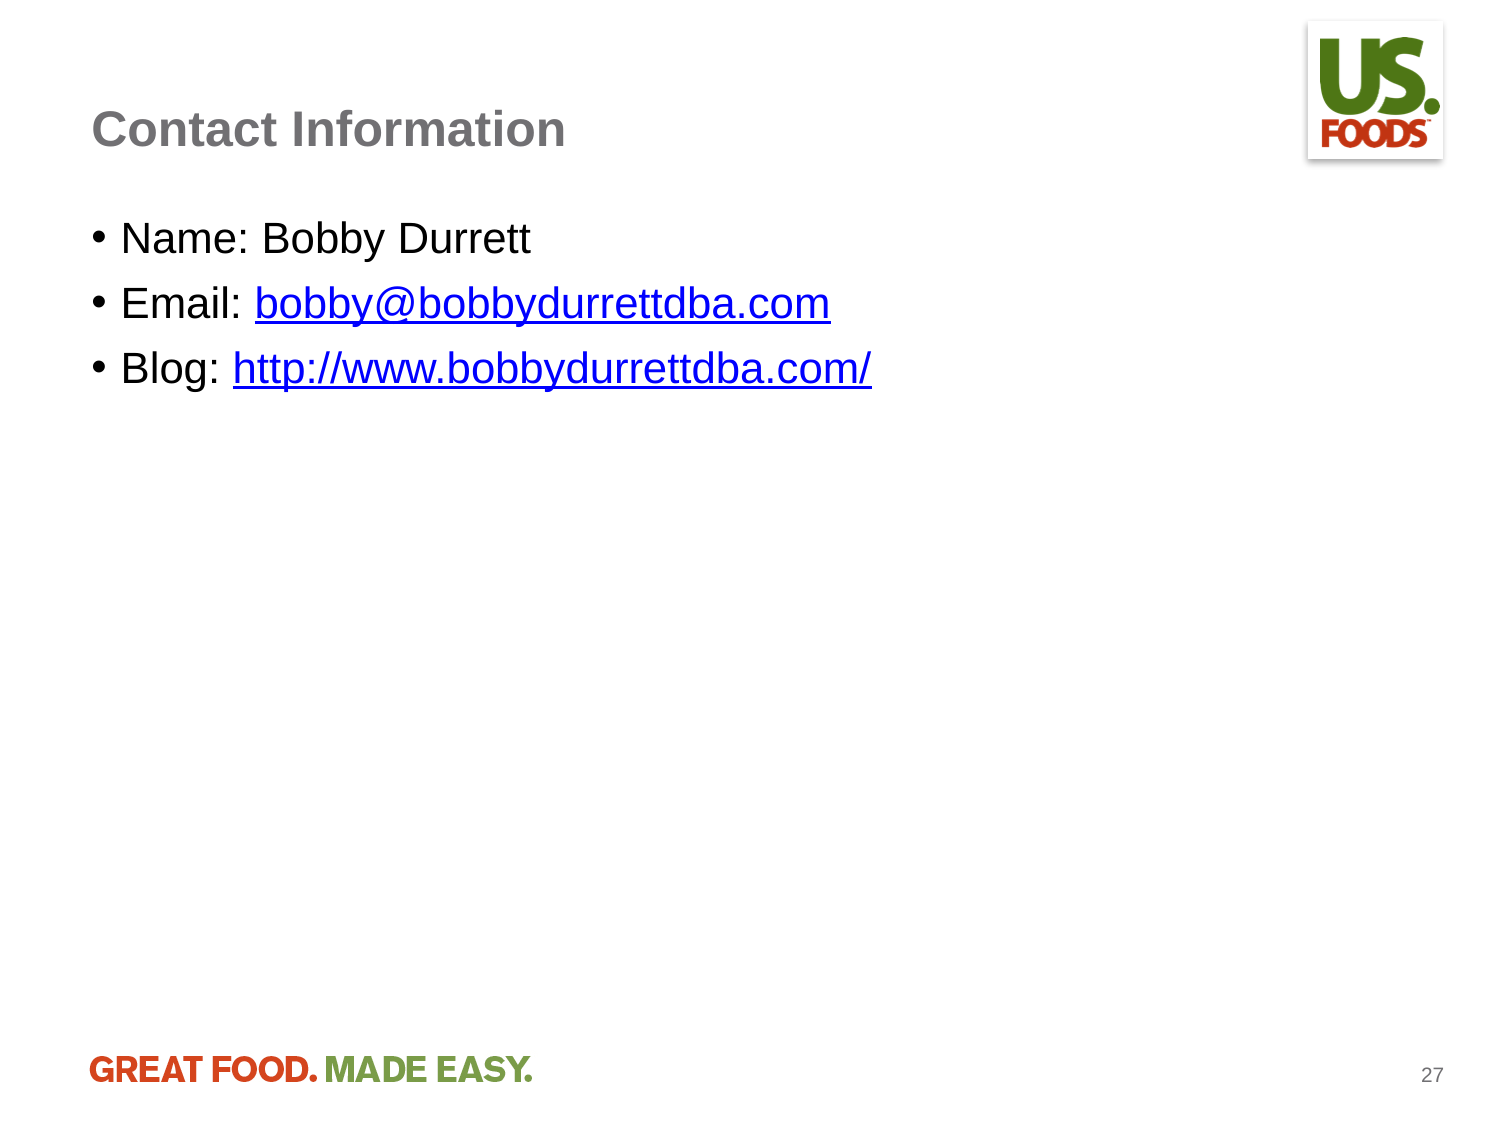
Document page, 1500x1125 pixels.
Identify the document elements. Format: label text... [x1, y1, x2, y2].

title Contact Information [91, 16, 1277, 157]
picture [1320, 37, 1440, 148]
picture [66, 1018, 557, 1117]
list Name: Bobby Durrett Email: bobby@bobbydurrettdba.com Blog: http://www.bobbydurrettdba.com/ [91, 209, 1421, 885]
